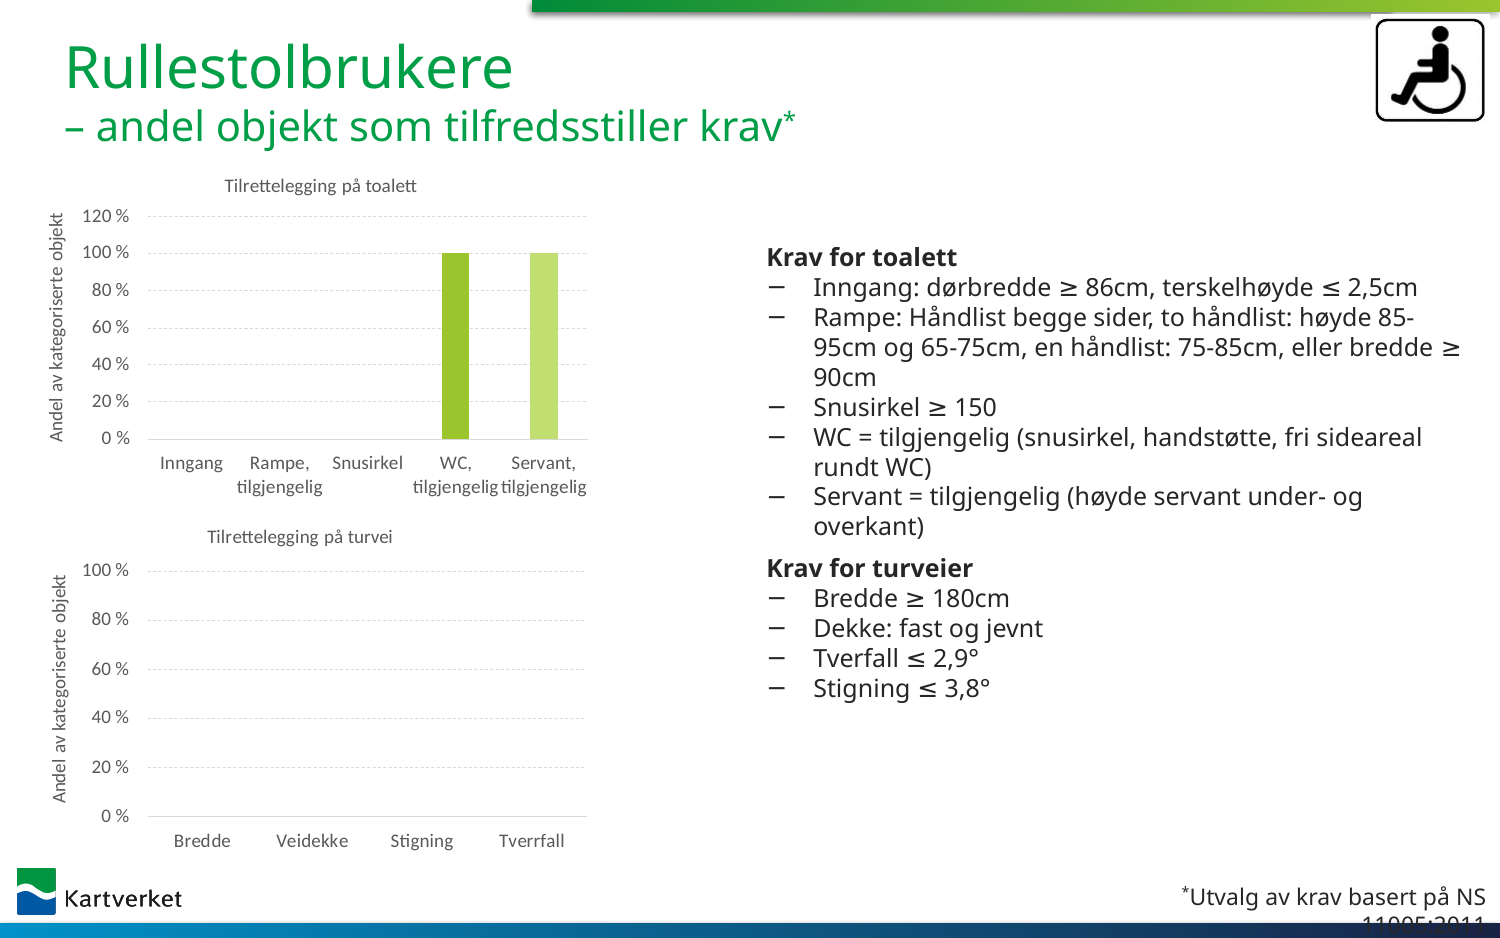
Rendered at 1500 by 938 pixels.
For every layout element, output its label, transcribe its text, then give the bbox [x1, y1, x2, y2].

picture [1371, 13, 1491, 127]
text_box Krav for toalett Inngang: dørbredde ≥ 86cm, terskelhøyde ≤ 2,5cm Rampe: Håndlist begge sider, to håndlist: høyde 85-95cm og 65-75cm, en håndlist: 75-85cm, eller bredde ≥ 90cm Snusirkel ≥ 150 WC = tilgjengelig (snusirkel, handstøtte, fri sideareal rundt WC) Servant = tilgjengelig (høyde servant under- og overkant) [751, 234, 1483, 545]
picture [41, 520, 598, 859]
text_box *Utvalg av krav basert på NS 11005:2011 [1068, 873, 1500, 938]
text_box Krav for turveier Bredde ≥ 180cm Dekke: fast og jevnt Tverfall ≤ 2,9° Stigning ≤ 3,8° [751, 545, 1483, 710]
picture [41, 166, 599, 505]
text_box Rullestolbrukere – andel objekt som tilfredsstiller krav* [49, 14, 1431, 158]
